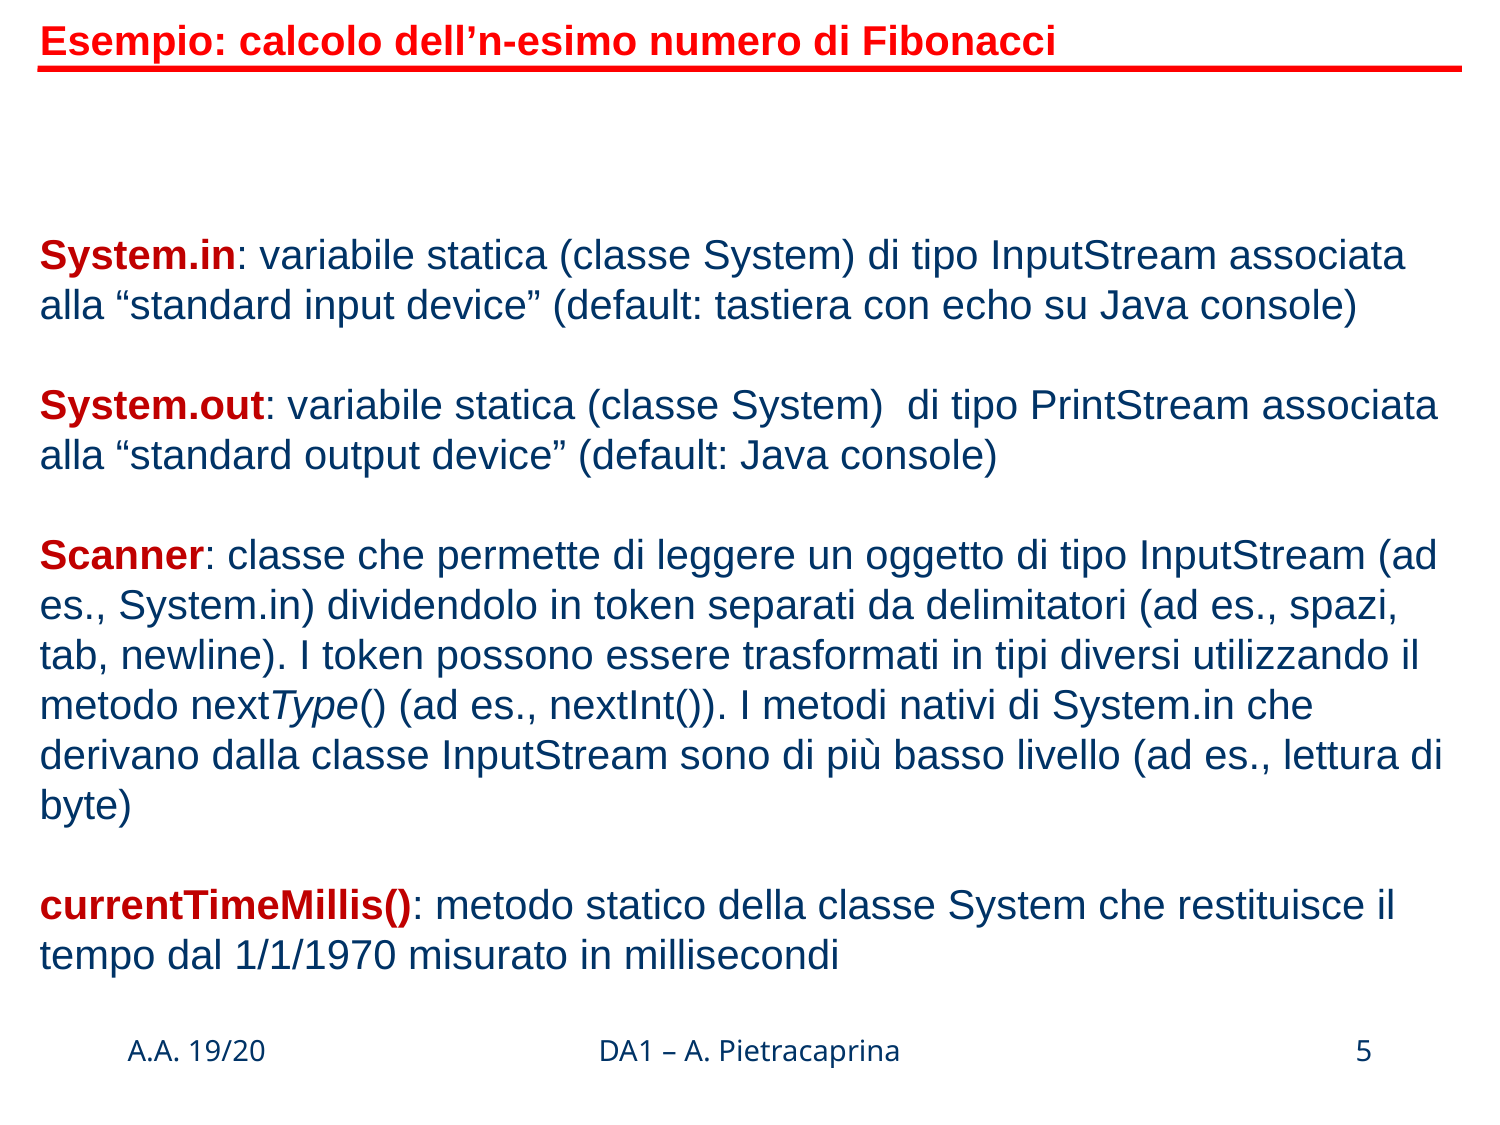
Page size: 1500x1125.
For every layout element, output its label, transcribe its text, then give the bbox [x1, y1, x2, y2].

footer DA1 – A. Pietracaprina [512, 1024, 988, 1101]
slide_number A.A. 19/20 [112, 1024, 426, 1101]
text_box System.in: variabile statica (classe System) di tipo InputStream associata alla “standard input device” (default: tastiera con echo su Java console) System.out: variabile statica (classe System) di tipo PrintStream associata alla “standard output device” (default: Java console) Scanner: classe che permette di leggere un oggetto di tipo InputStream (ad es., System.in) dividendolo in token separati da delimitatori (ad es., spazi, tab, newline). I token possono essere trasformati in tipi diversi utilizzando il metodo nextType() (ad es., nextInt()). I metodi nativi di System.in che derivano dalla classe InputStream sono di più basso livello (ad es., lettura di byte) currentTimeMillis(): metodo statico della classe System che restituisce il tempo dal 1/1/1970 misurato in millisecondi [24, 220, 1488, 986]
slide_number 5 [1074, 1024, 1388, 1101]
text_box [24, 5, 1463, 72]
